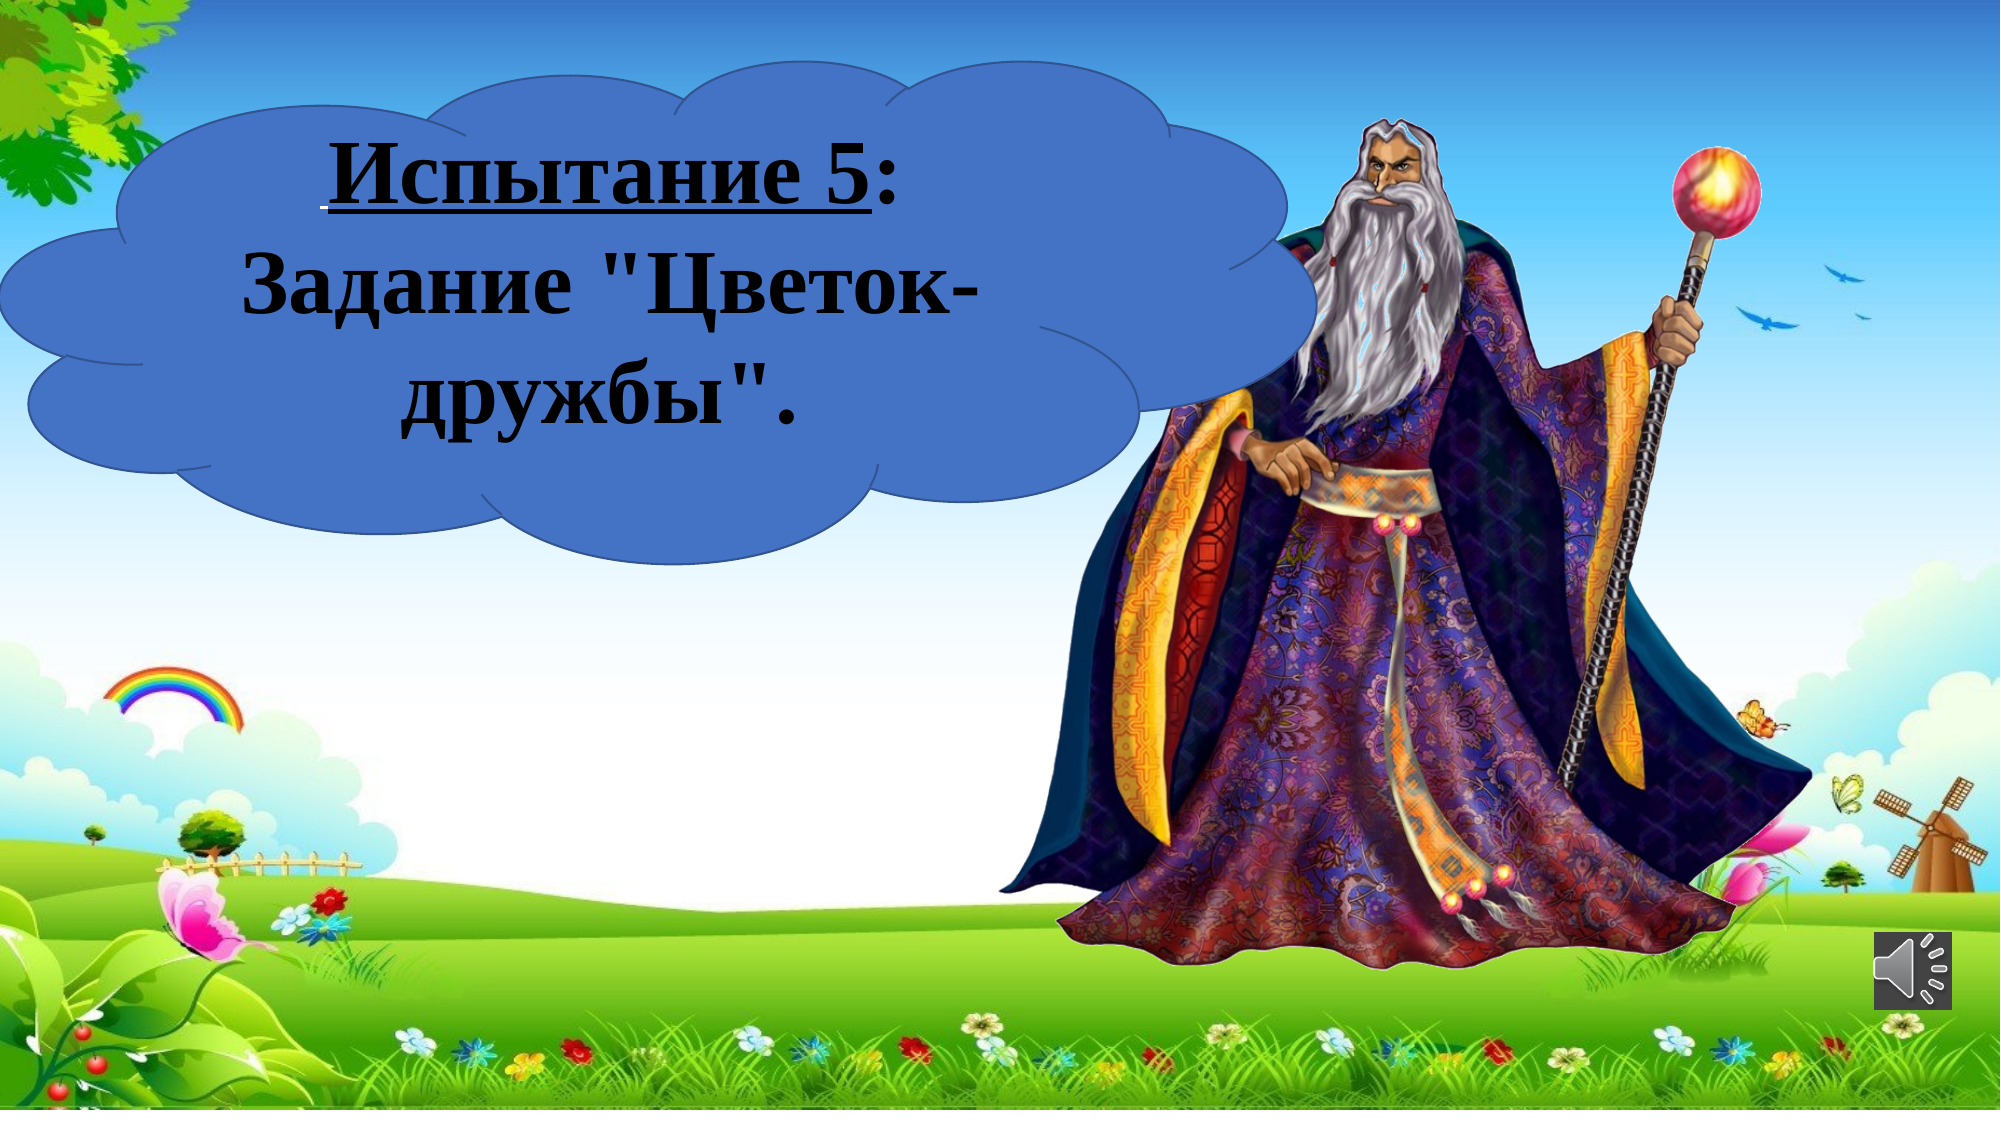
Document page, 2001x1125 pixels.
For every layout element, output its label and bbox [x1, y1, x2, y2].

picture [980, 88, 1843, 984]
list [0, 0, 2000, 1110]
picture [1872, 931, 1953, 1012]
